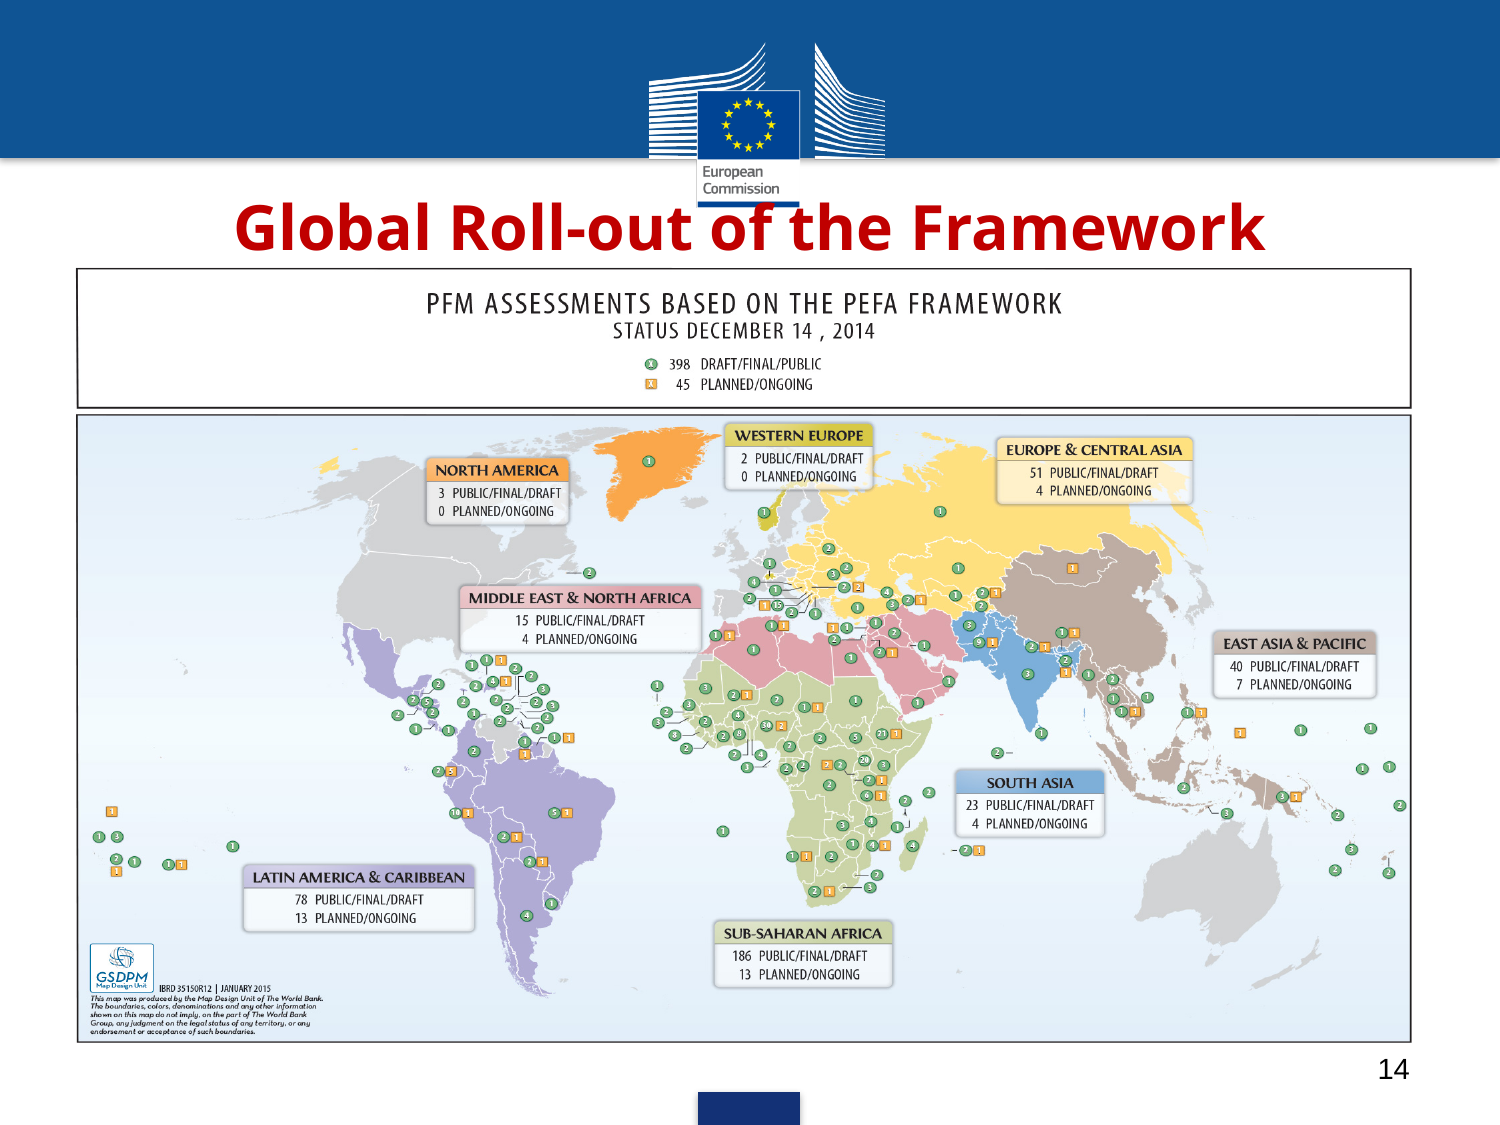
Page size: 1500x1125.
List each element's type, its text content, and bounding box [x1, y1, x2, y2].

slide_number 14 [1074, 1042, 1426, 1103]
title Global Roll-out of the Framework [75, 160, 1425, 291]
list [74, 266, 1412, 1043]
picture [649, 42, 885, 160]
